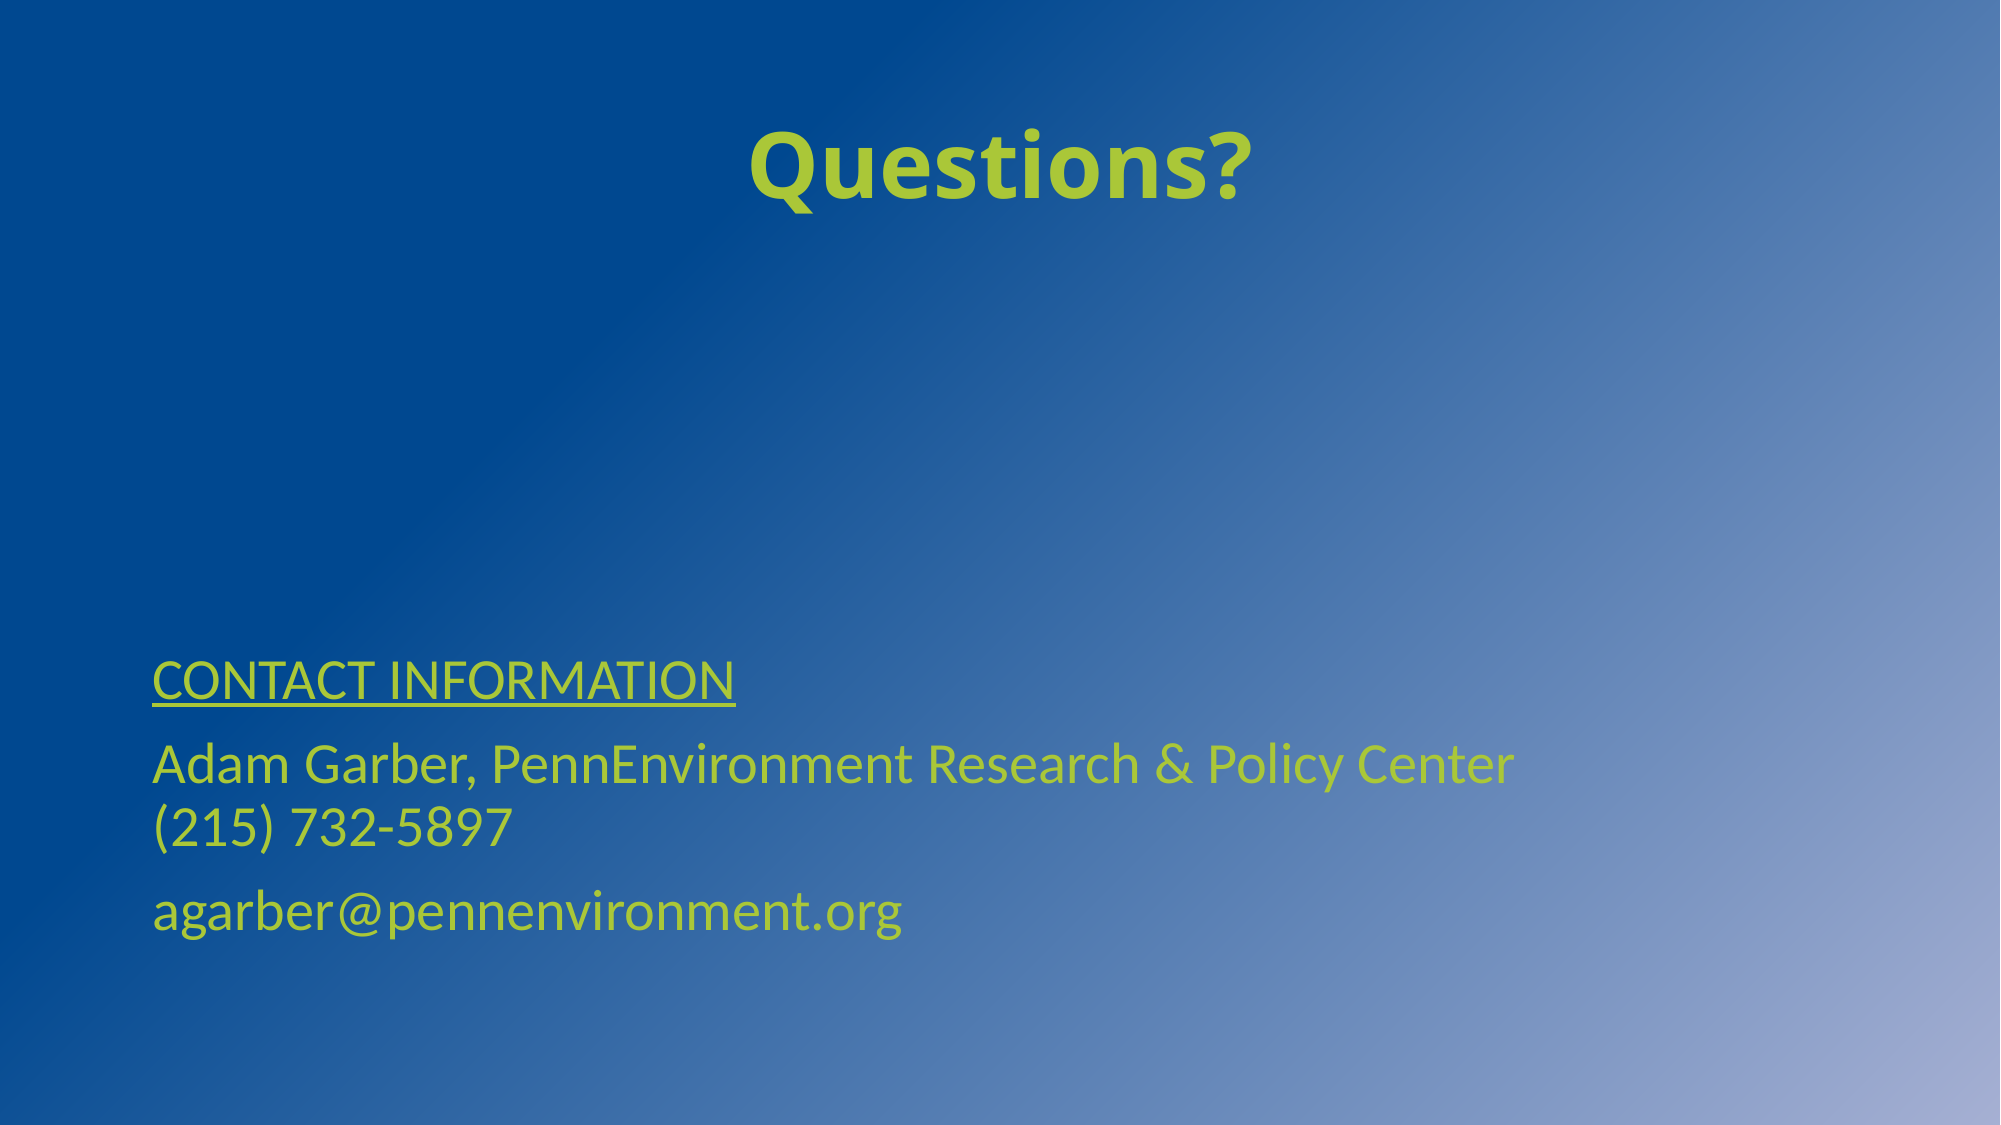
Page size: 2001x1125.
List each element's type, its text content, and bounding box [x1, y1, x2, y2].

list CONTACT INFORMATION Adam Garber, PennEnvironment Research & Policy Center (215) 732-5897 agarber@pennenvironment.org [137, 299, 1863, 1014]
title Questions? [137, 59, 1863, 278]
